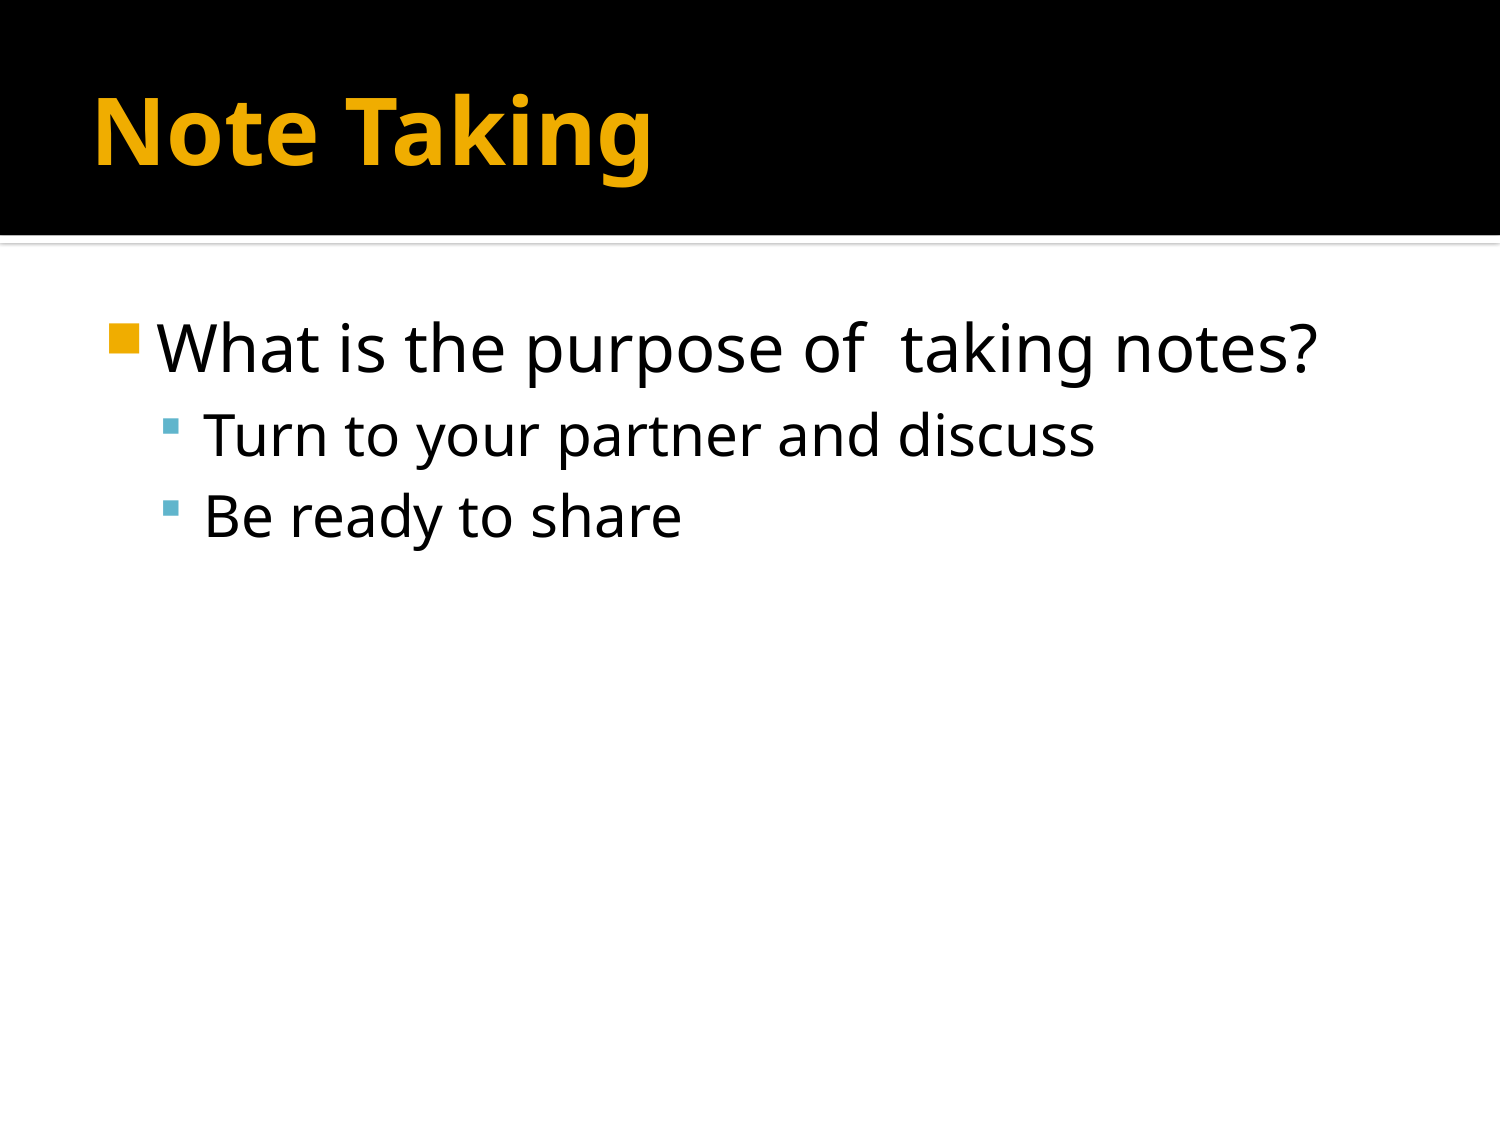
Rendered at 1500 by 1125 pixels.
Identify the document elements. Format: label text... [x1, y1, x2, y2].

list What is the purpose of taking notes? Turn to your partner and discuss Be ready to share [75, 291, 1425, 1050]
title Note Taking [75, 25, 1425, 231]
